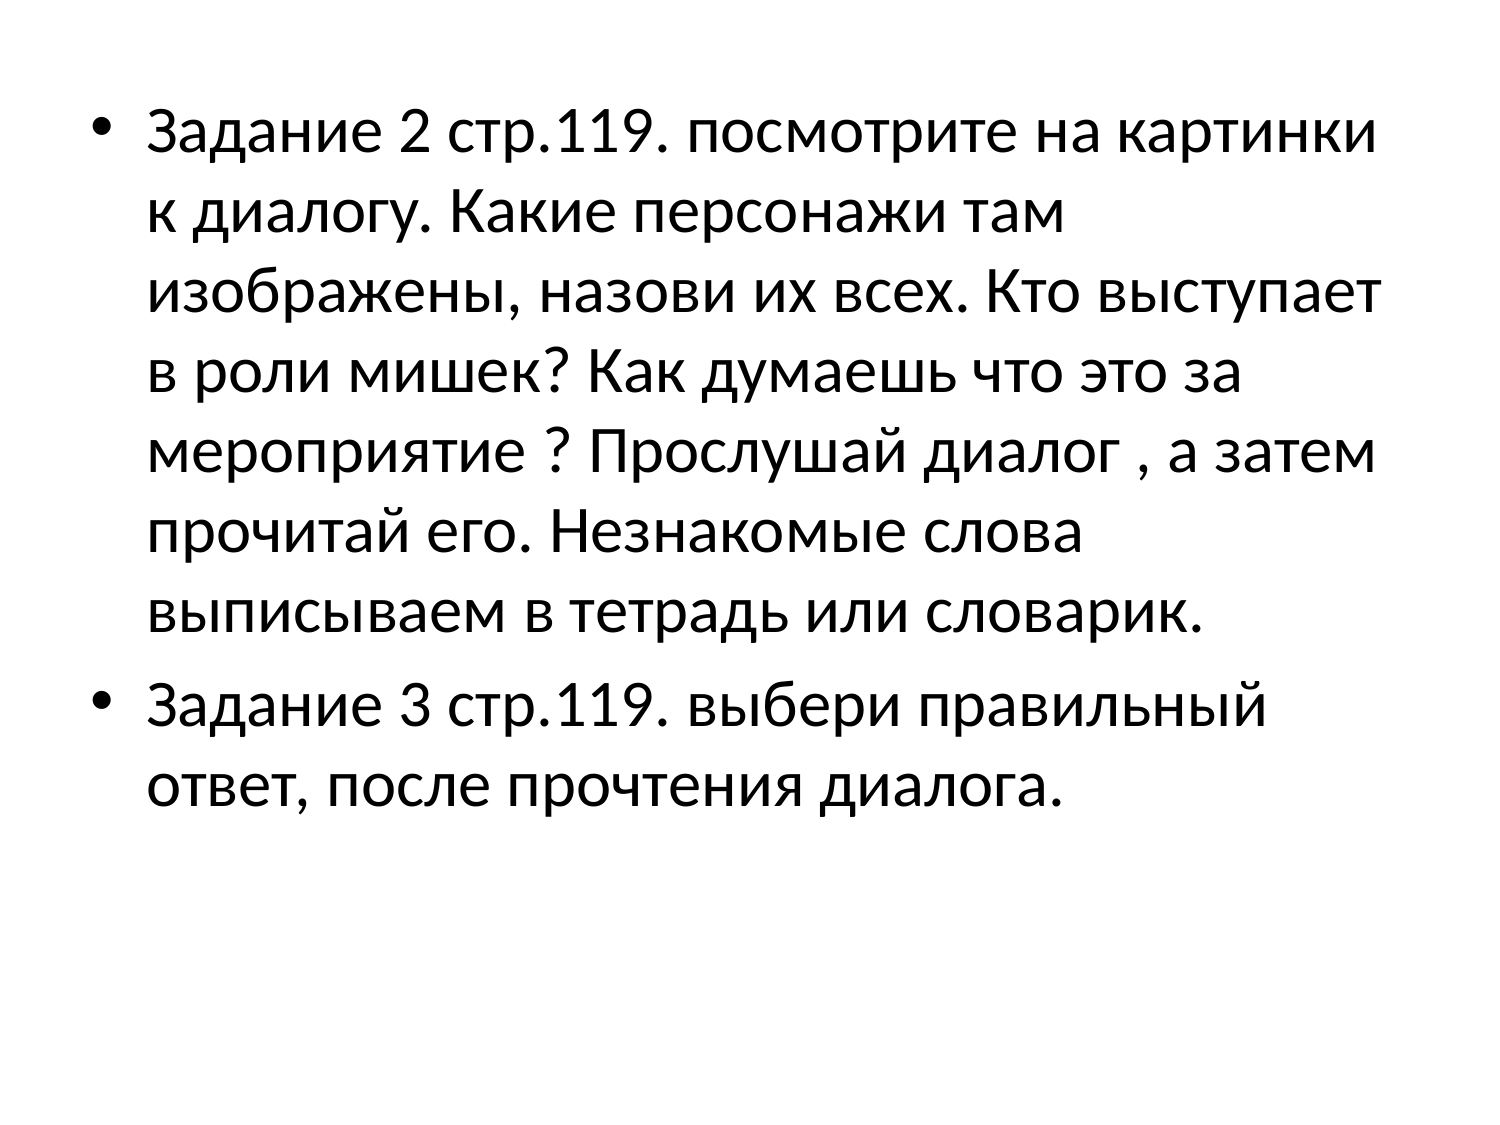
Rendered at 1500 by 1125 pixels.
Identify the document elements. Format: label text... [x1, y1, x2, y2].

list Задание 2 стр.119. посмотрите на картинки к диалогу. Какие персонажи там изображены, назови их всех. Кто выступает в роли мишек? Как думаешь что это за мероприятие ? Прослушай диалог , а затем прочитай его. Незнакомые слова выписываем в тетрадь или словарик. Задание 3 стр.119. выбери правильный ответ, после прочтения диалога. [75, 78, 1425, 1005]
